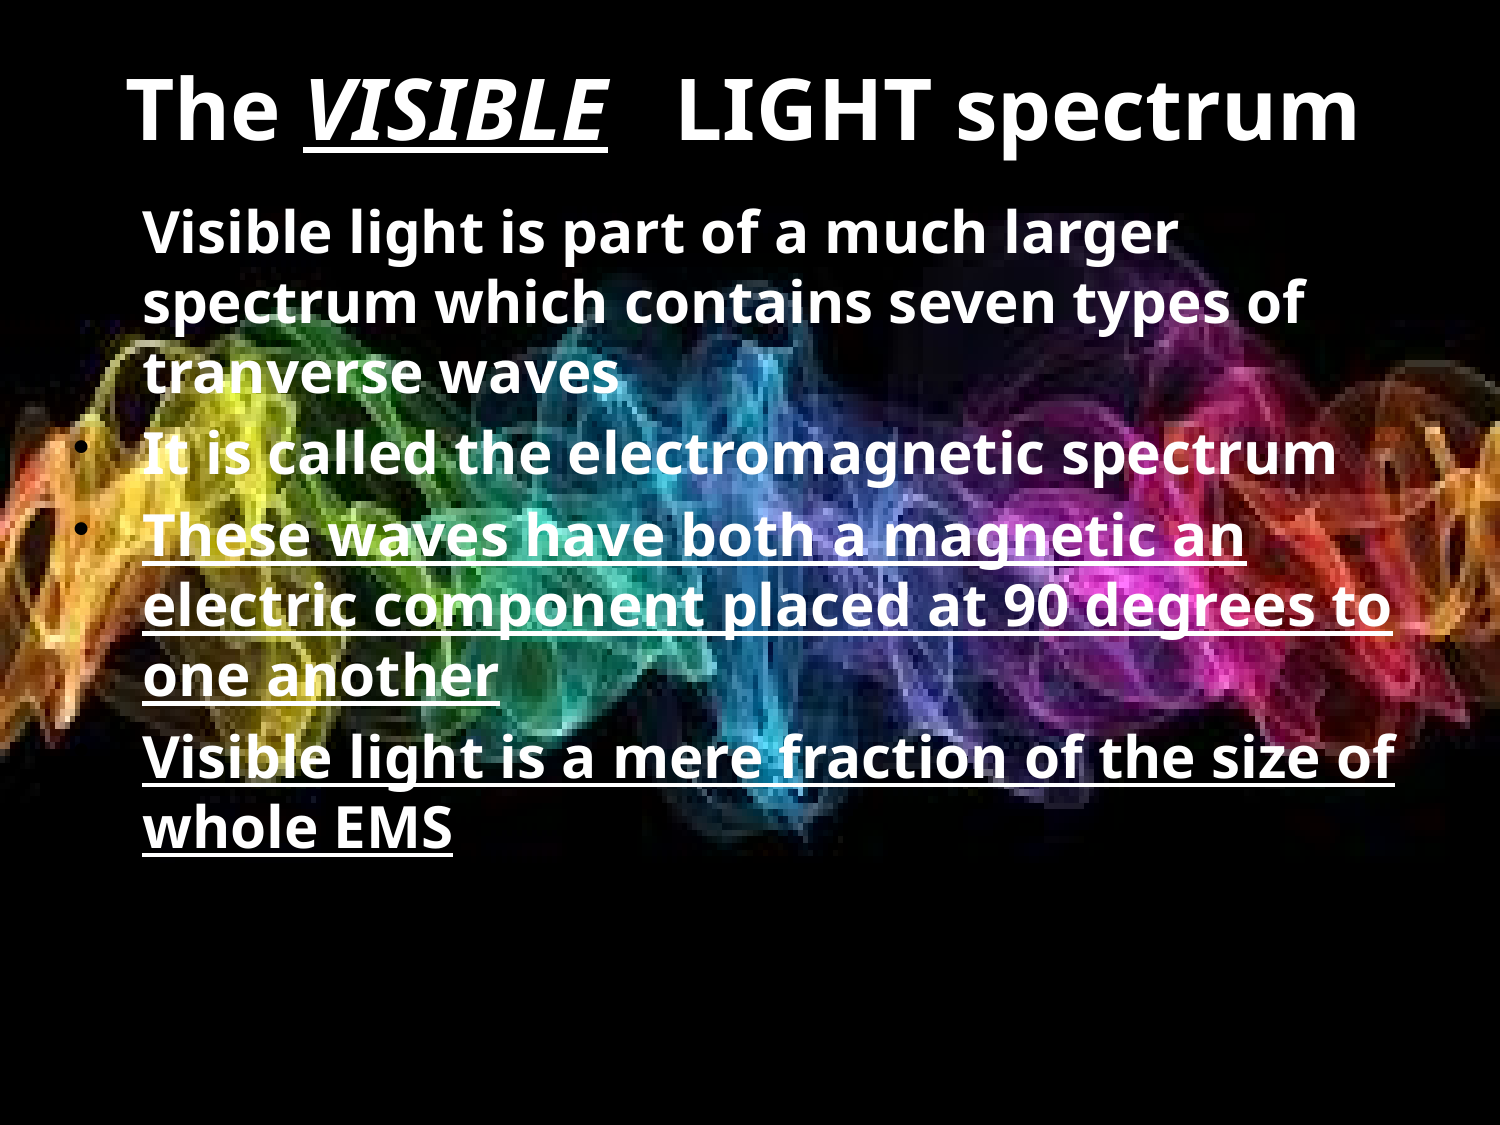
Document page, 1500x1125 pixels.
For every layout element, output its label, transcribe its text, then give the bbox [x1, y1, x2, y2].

title The VISIBLE LIGHT spectrum [50, 12, 1438, 187]
list Visible light is part of a much larger spectrum which contains seven types of tranverse waves It is called the electromagnetic spectrum These waves have both a magnetic an electric component placed at 90 degrees to one another Visible light is a mere fraction of the size of whole EMS [37, 187, 1475, 1038]
picture [0, 0, 1500, 1125]
